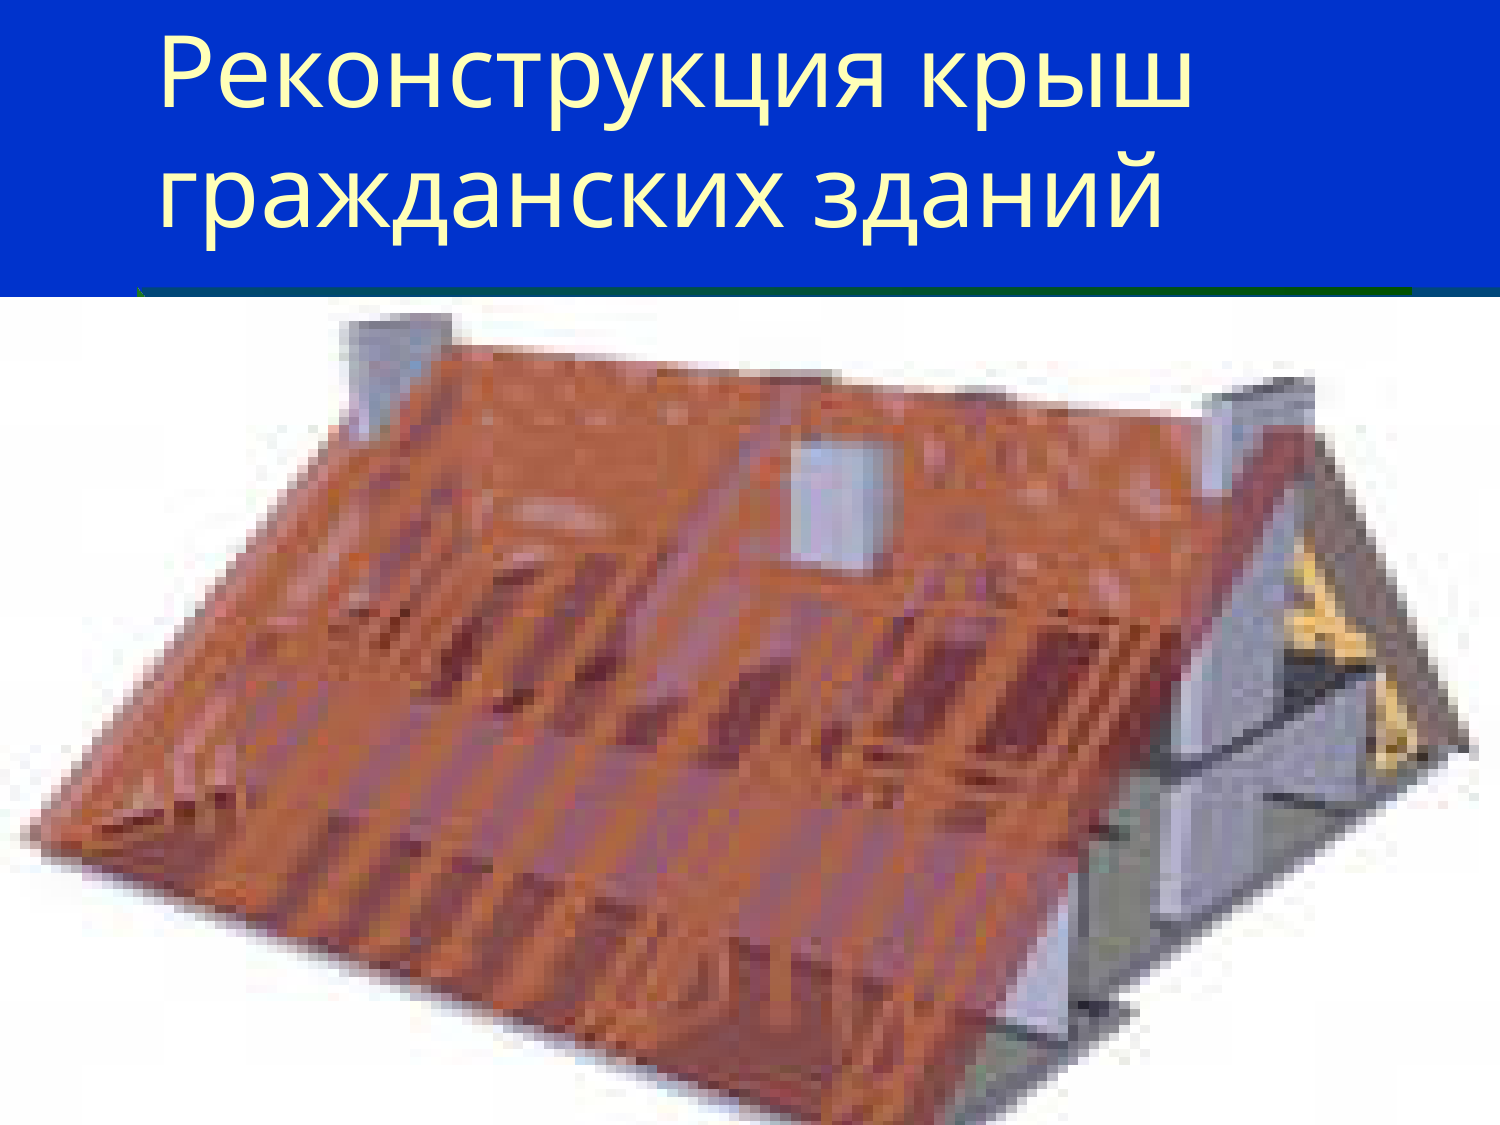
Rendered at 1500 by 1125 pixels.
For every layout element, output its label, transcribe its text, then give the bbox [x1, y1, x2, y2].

title Реконструкция крыш гражданских зданий [140, 0, 1416, 286]
picture [0, 297, 1500, 1125]
